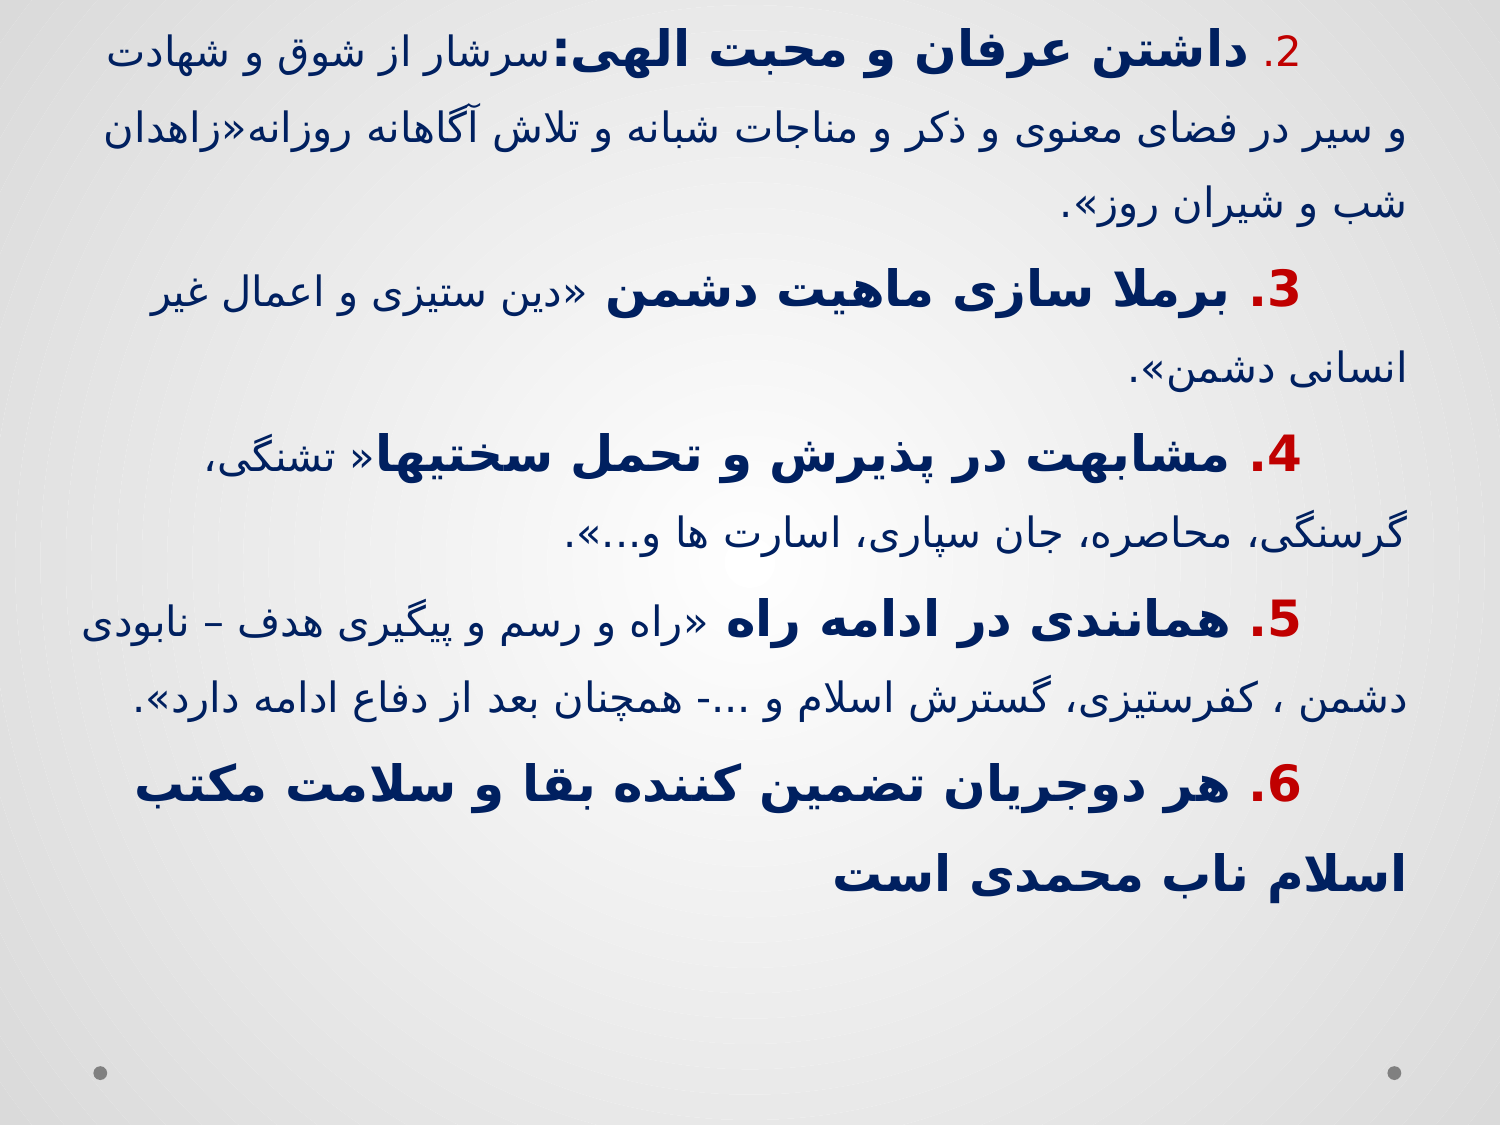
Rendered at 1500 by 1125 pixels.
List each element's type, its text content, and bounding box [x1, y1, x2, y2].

title وجوه تشابه دفاع مقدس با عاشورای حسینی«درسال 61 ه.ق» 1. داشتن رهبری معنوی :که از فرزندان پیامبر اسلام بودند. 2. داشتن عرفان و محبت الهی:سرشار از شوق و شهادت و سیر در فضای معنوی و ذکر و مناجات شبانه و تلاش آگاهانه روزانه«زاهدان شب و شیران روز». 3. برملا سازی ماهیت دشمن «دین ستیزی و اعمال غیر انسانی دشمن». 4. مشابهت در پذیرش و تحمل سختیها« تشنگی، گرسنگی، محاصره، جان سپاری، اسارت ها و...». 5. همانندی در ادامه راه «راه و رسم و پیگیری هدف – نابودی دشمن ، کفرستیزی، گسترش اسلام و ...- همچنان بعد از دفاع ادامه دارد». 6. هر دوجریان تضمین کننده بقا و سلامت مکتب اسلام ناب محمدی است [60, 174, 1424, 1125]
